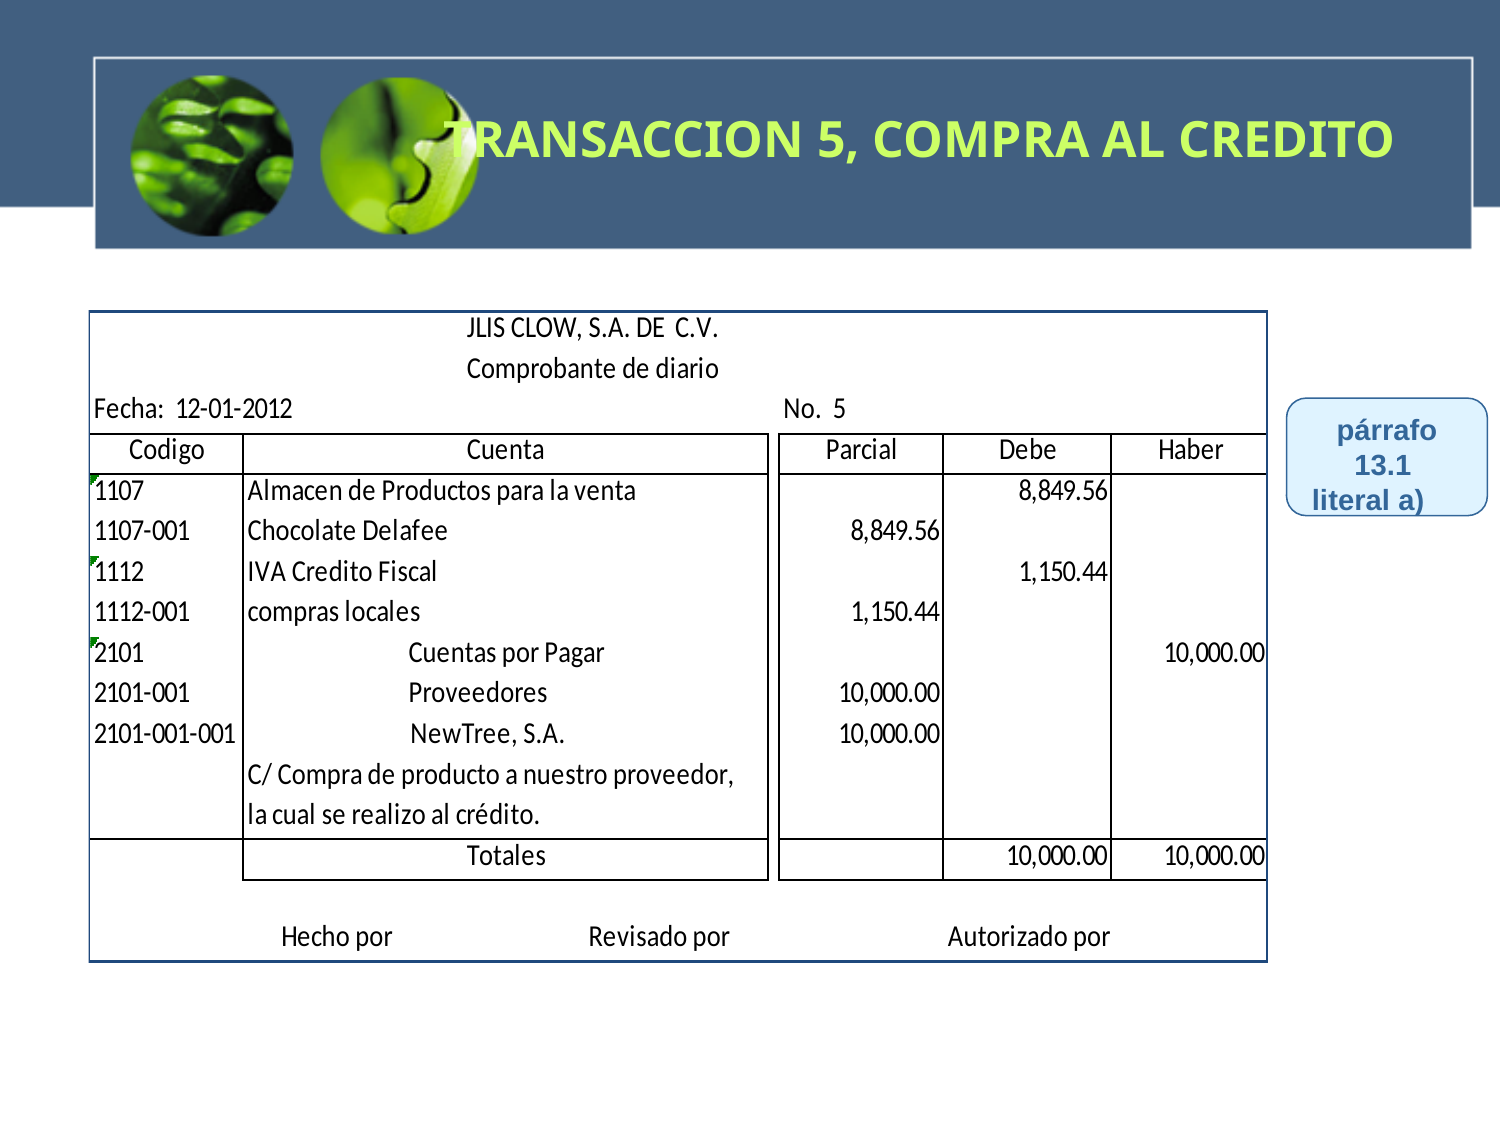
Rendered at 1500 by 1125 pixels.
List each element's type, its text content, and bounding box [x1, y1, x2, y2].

picture [0, 0, 1500, 1125]
text_box párrafo 13.1 literal a) [1286, 398, 1488, 516]
title TRANSACCION 5, COMPRA AL CREDITO [419, 54, 1500, 280]
